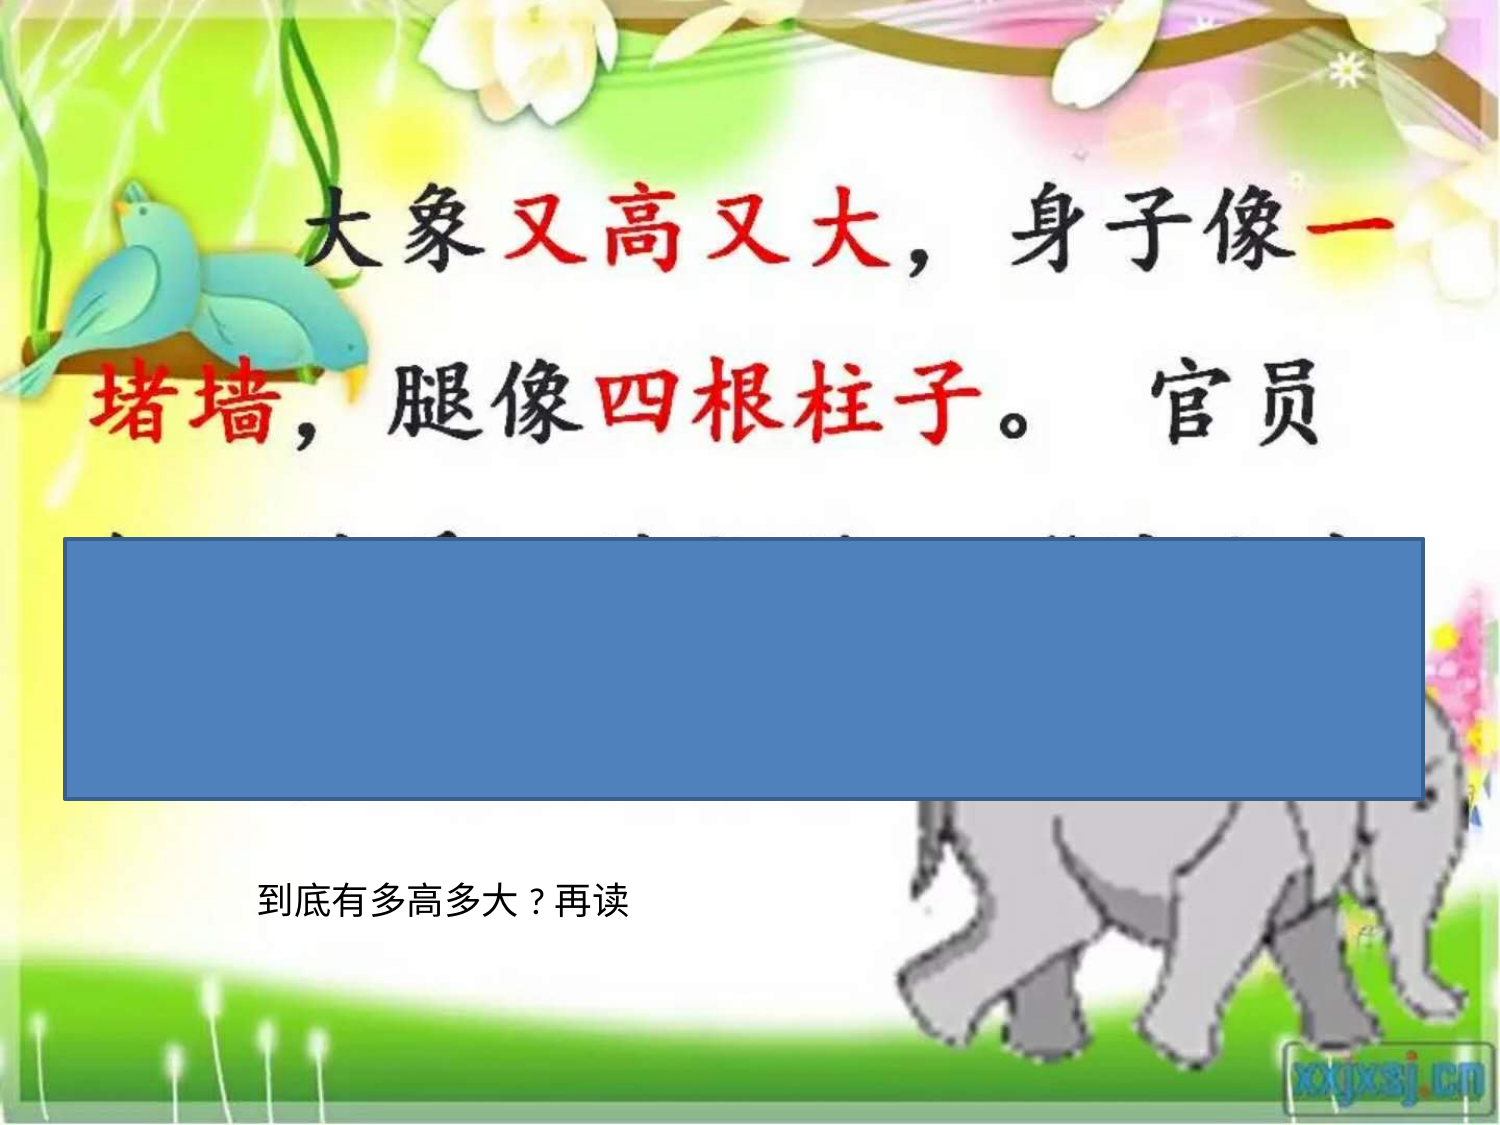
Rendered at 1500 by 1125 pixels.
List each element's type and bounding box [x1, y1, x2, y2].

list [0, 0, 1500, 1125]
